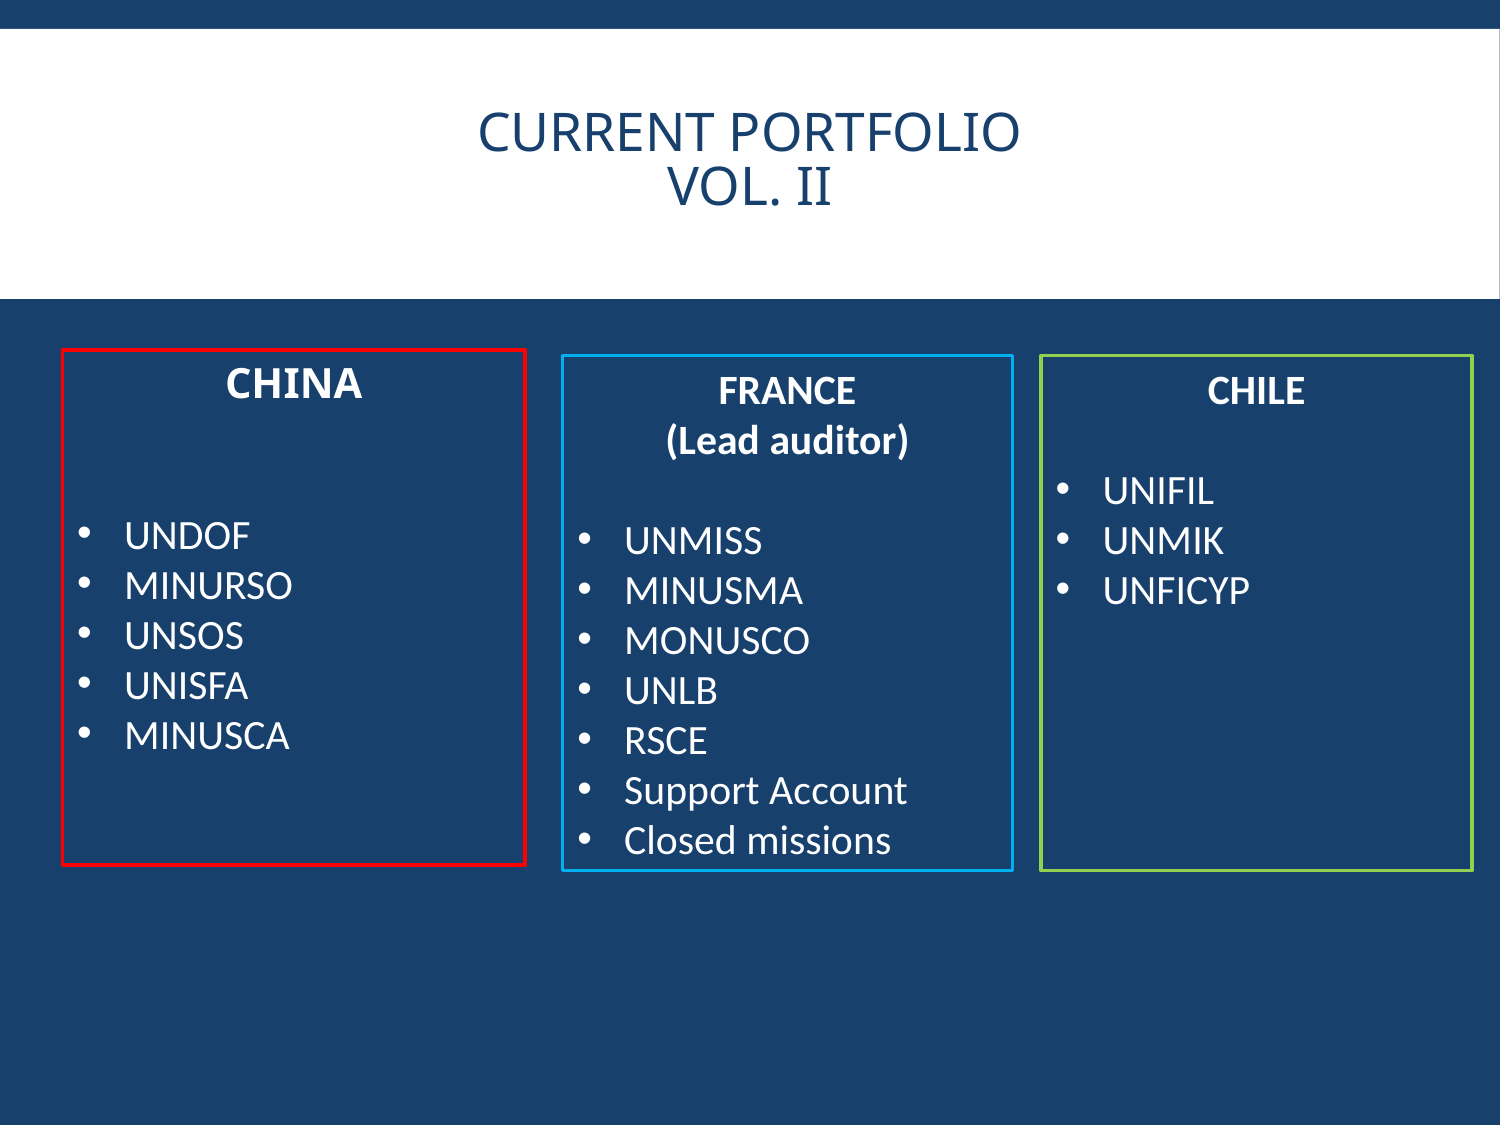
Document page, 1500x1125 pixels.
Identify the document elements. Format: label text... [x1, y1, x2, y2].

text_box FRANCE (Lead auditor) UNMISS MINUSMA MONUSCO UNLB RSCE Support Account Closed missions [562, 355, 1013, 871]
text_box CHILE UNIFIL UNMIK UNFICYP [1040, 355, 1473, 871]
title Current portfolio vol. iI [0, 99, 1500, 225]
text_box CHINA UNDOF MINURSO UNSOS UNISFA MINUSCA [62, 349, 525, 865]
